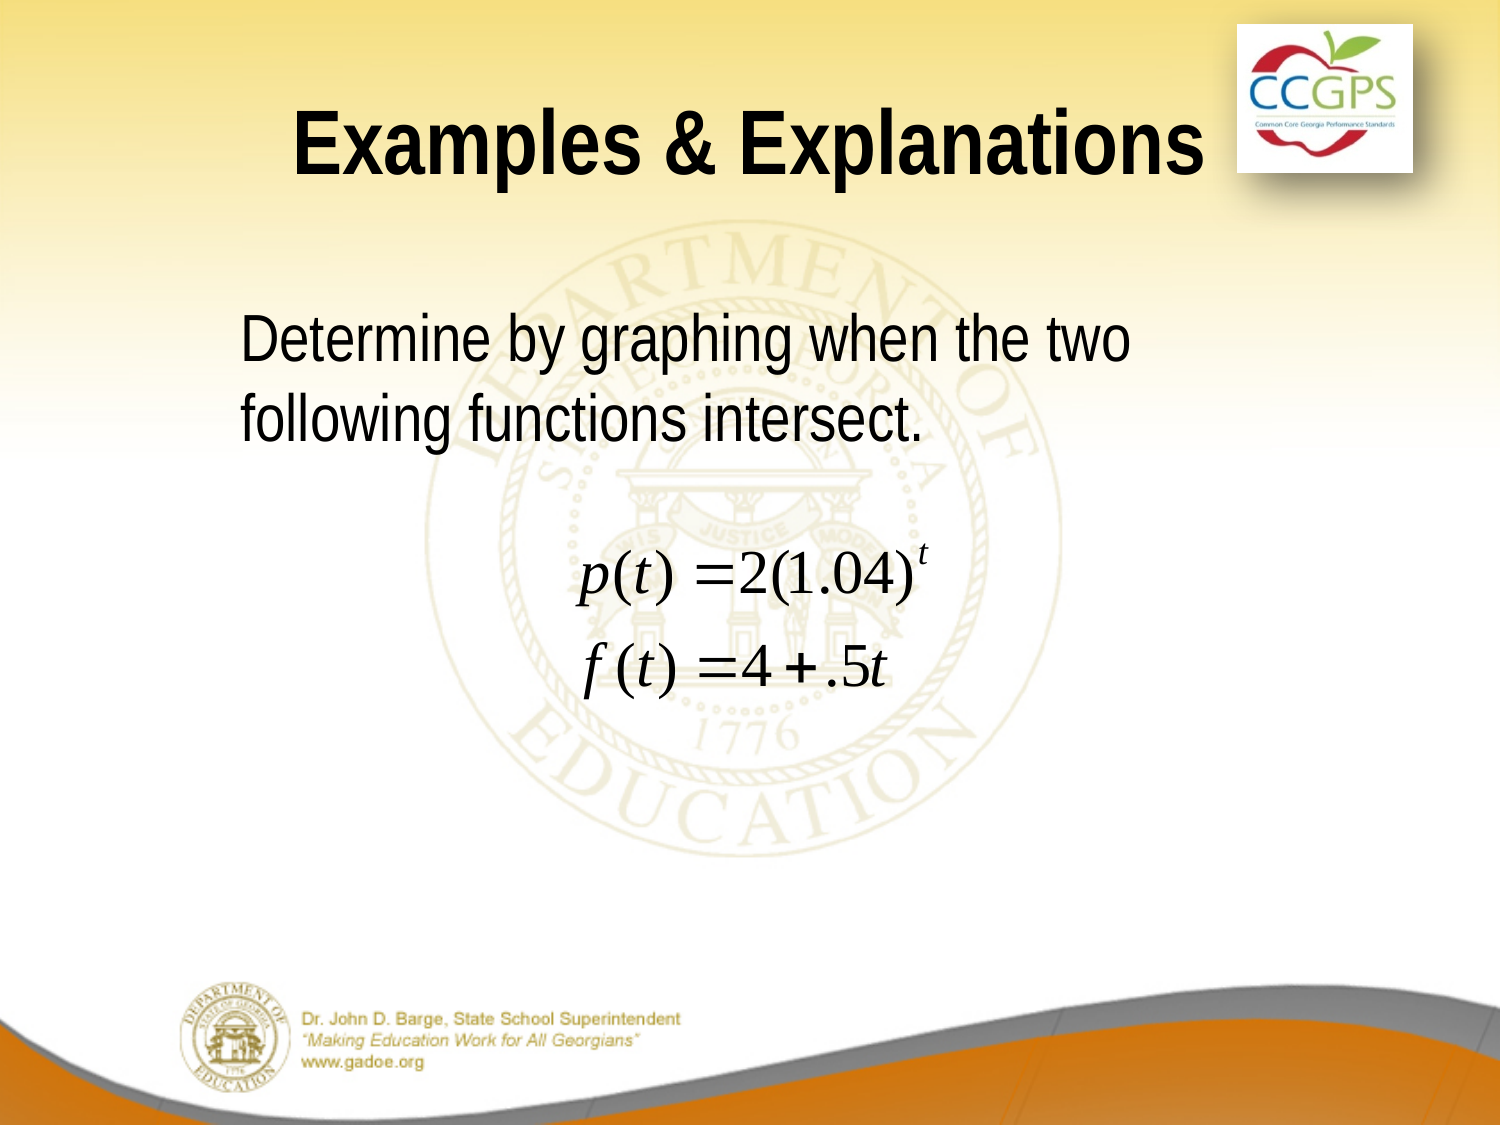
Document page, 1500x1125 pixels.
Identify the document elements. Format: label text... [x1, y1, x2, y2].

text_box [562, 524, 943, 713]
title Examples & Explanations [112, 74, 1232, 201]
picture [0, 0, 1500, 1125]
subtitle Determine by graphing when the two following functions intersect. [224, 287, 1276, 926]
